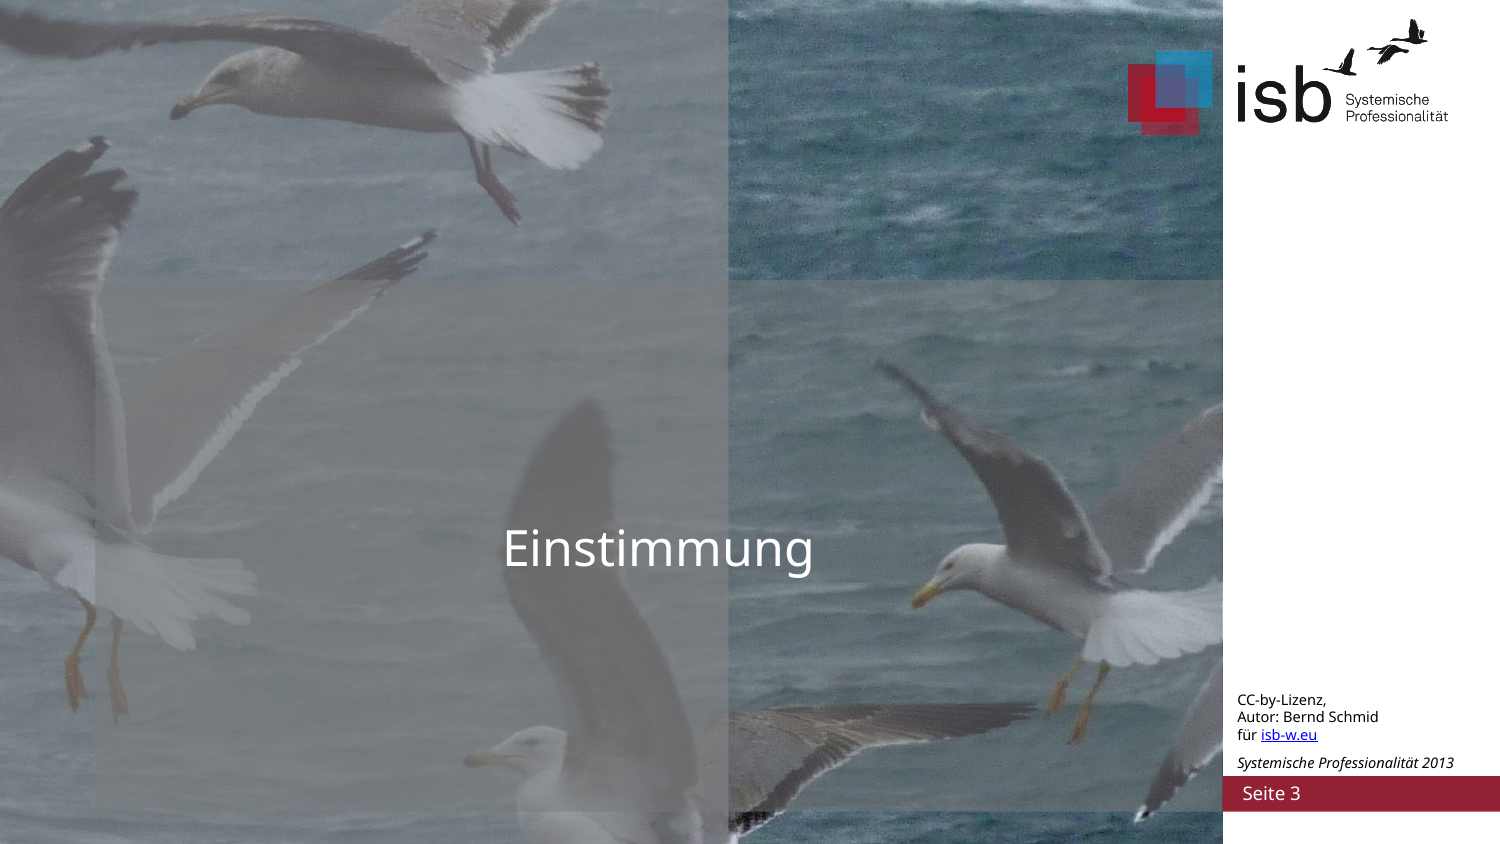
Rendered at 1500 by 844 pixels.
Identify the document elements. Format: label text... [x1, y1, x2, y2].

text_box CC-by-Lizenz, Autor: Bernd Schmid für isb-w.eu Systemische Professionalität 2013 [1222, 543, 1500, 844]
title Einstimmung [95, 280, 1223, 812]
picture [0, 0, 1461, 844]
